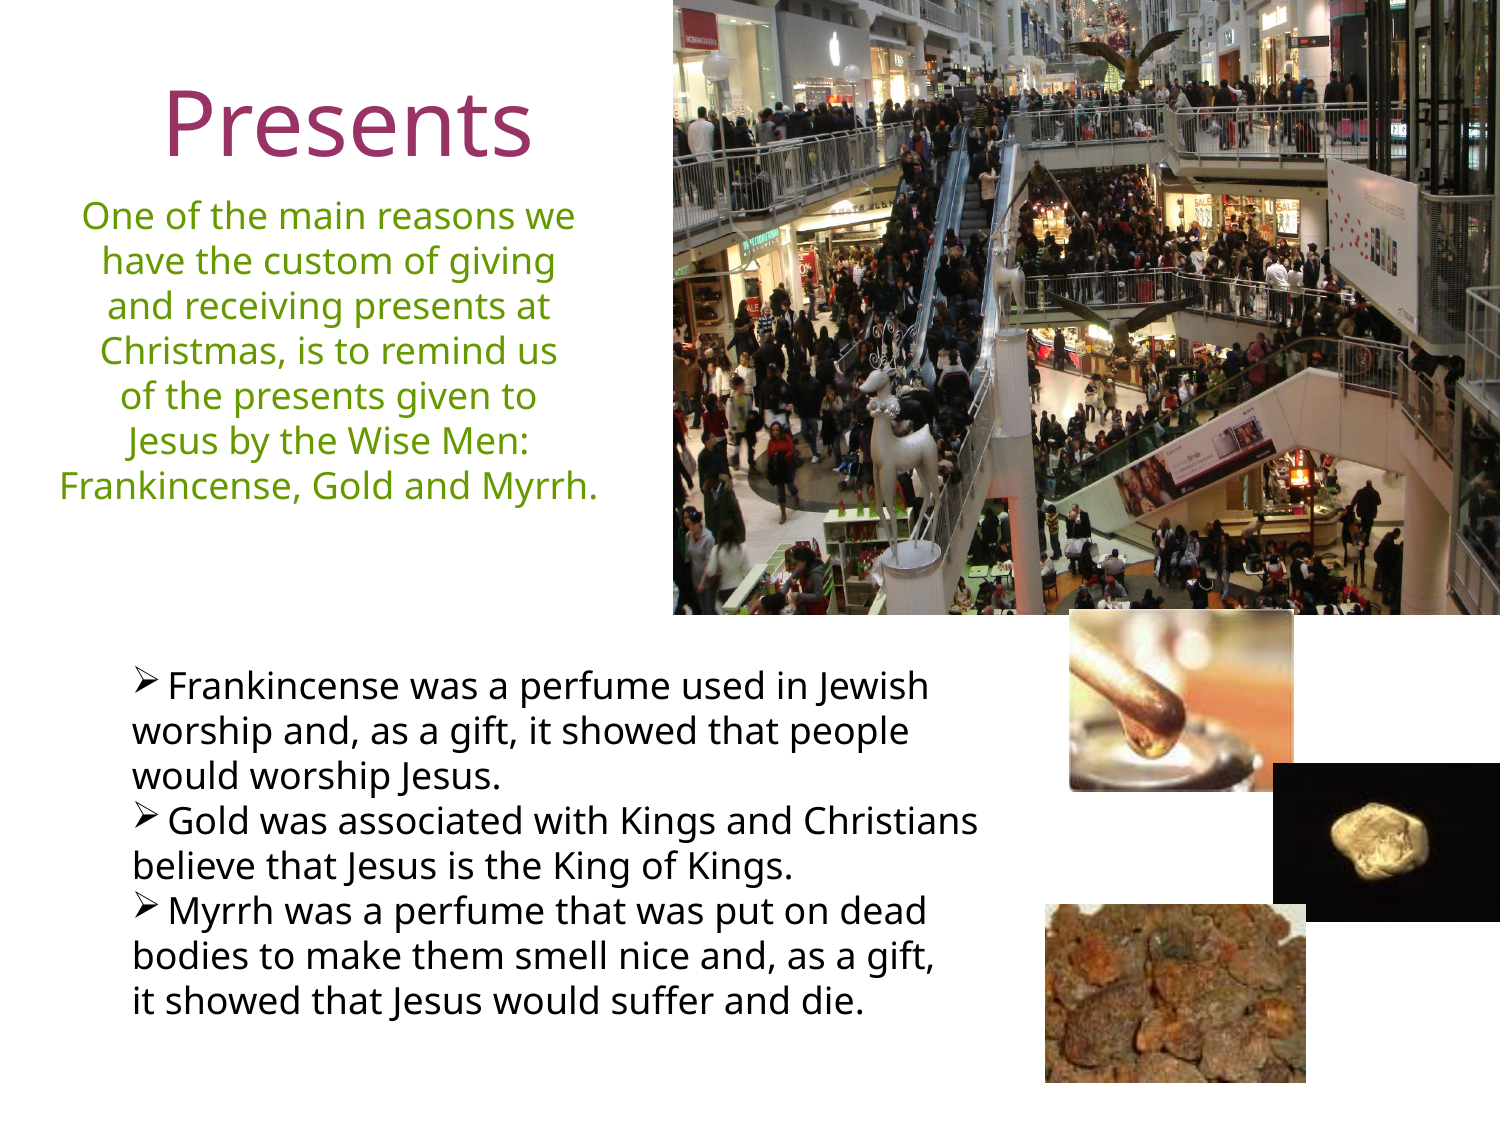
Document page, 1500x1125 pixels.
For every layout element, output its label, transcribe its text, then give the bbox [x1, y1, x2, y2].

text_box One of the main reasons we have the custom of giving and receiving presents at Christmas, is to remind us of the presents given to Jesus by the Wise Men: Frankincense, Gold and Myrrh. [44, 184, 624, 515]
title Presents [0, 0, 670, 241]
text_box Frankincense was a perfume used in Jewish worship and, as a gift, it showed that people would worship Jesus. Gold was associated with Kings and Christians believe that Jesus is the King of Kings. Myrrh was a perfume that was put on dead bodies to make them smell nice and, as a gift, it showed that Jesus would suffer and die. [117, 610, 1005, 1075]
picture [1045, 609, 1500, 1084]
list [672, 0, 1500, 615]
